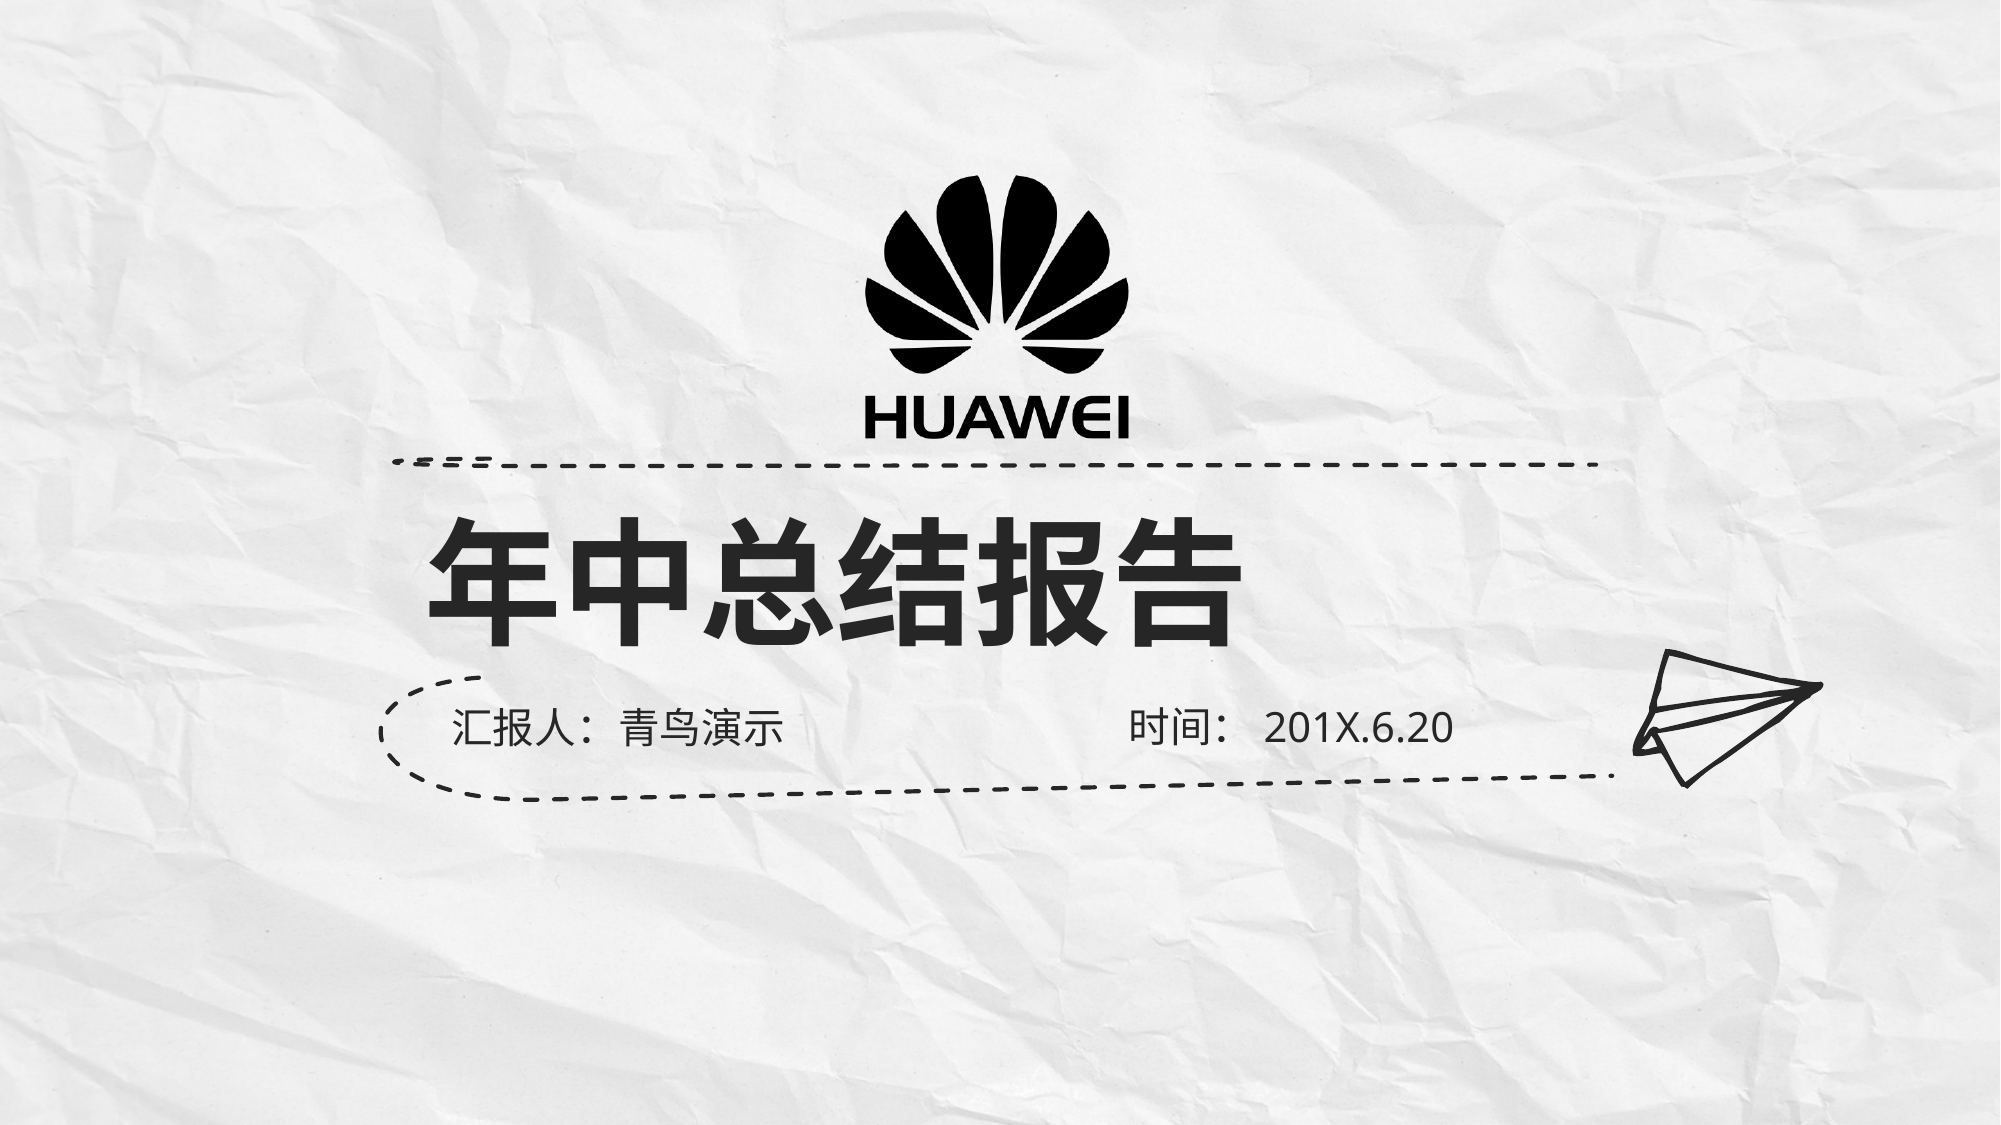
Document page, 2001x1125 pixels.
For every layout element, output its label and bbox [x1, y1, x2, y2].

text_box [409, 489, 1622, 648]
picture [0, 0, 2001, 1125]
text_box [1174, 462, 1596, 467]
text_box [380, 648, 1824, 800]
text_box [394, 457, 819, 468]
